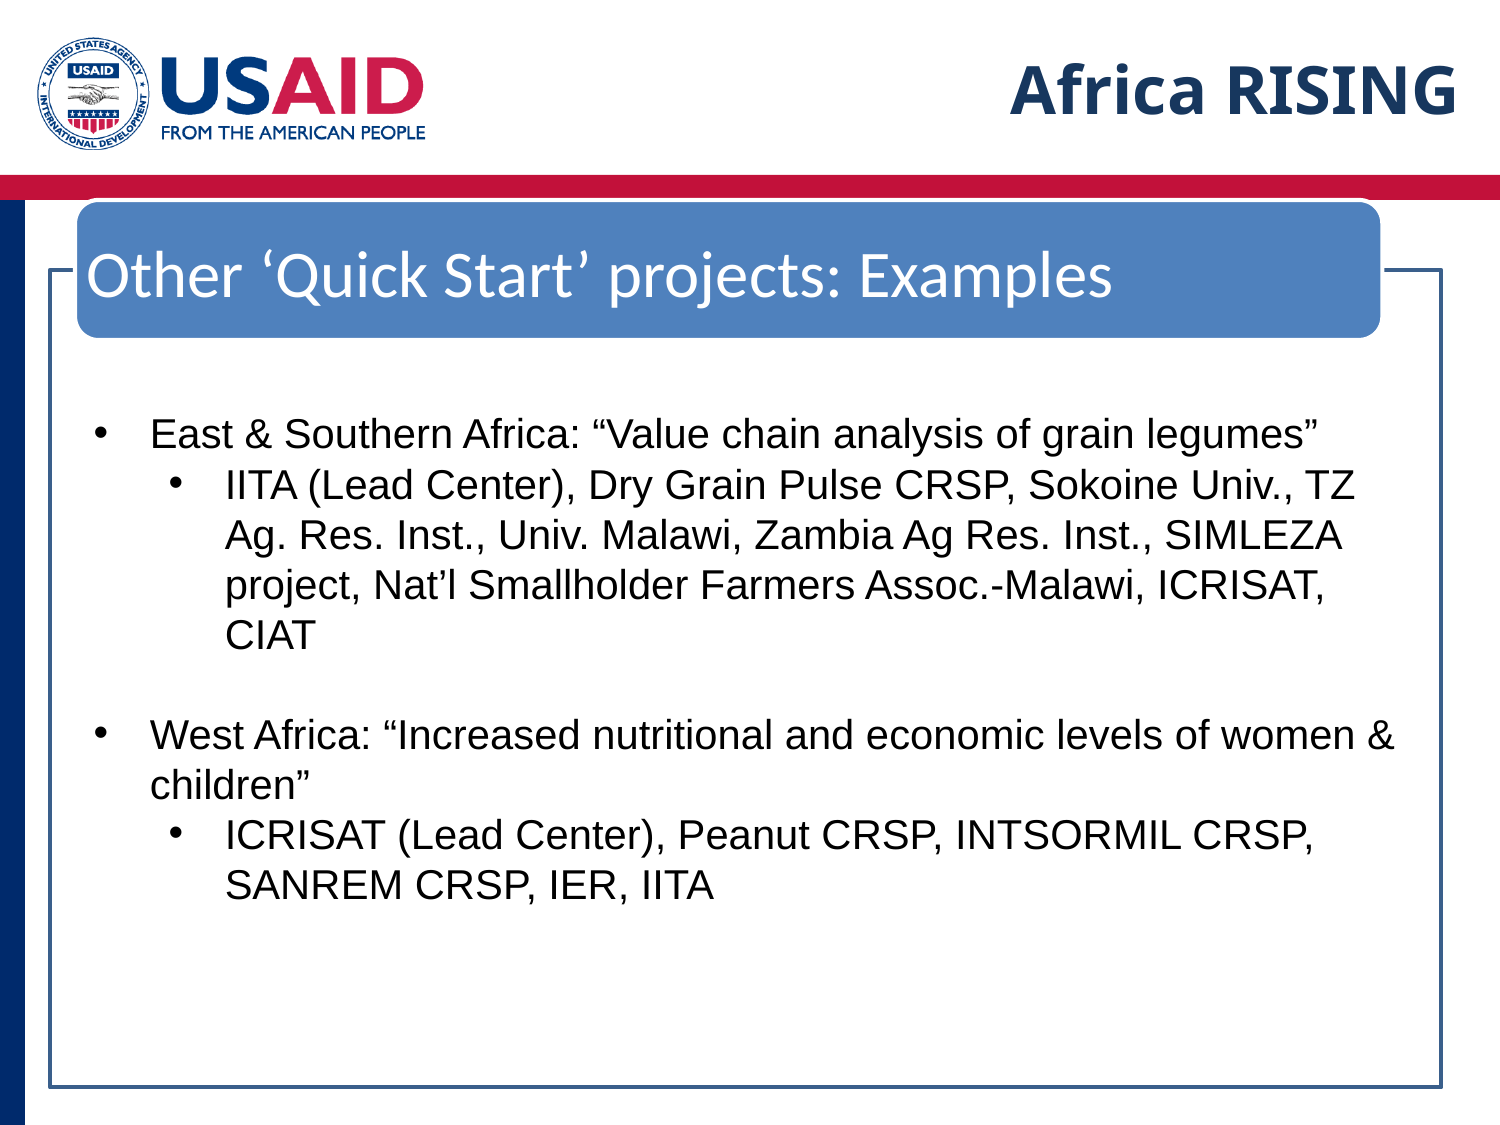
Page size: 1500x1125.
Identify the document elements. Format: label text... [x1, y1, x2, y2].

text_box [48, 268, 1443, 1089]
text_box East & Southern Africa: “Value chain analysis of grain legumes” IITA (Lead Center), Dry Grain Pulse CRSP, Sokoine Univ., TZ Ag. Res. Inst., Univ. Malawi, Zambia Ag Res. Inst., SIMLEZA project, Nat’l Smallholder Farmers Assoc.-Malawi, ICRISAT, CIAT West Africa: “Increased nutritional and economic levels of women & children” ICRISAT (Lead Center), Peanut CRSP, INTSORMIL CRSP, SANREM CRSP, IER, IITA [78, 349, 1442, 965]
picture [37, 37, 435, 150]
text_box Africa RISING [662, 0, 1475, 175]
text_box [49, 199, 1383, 341]
